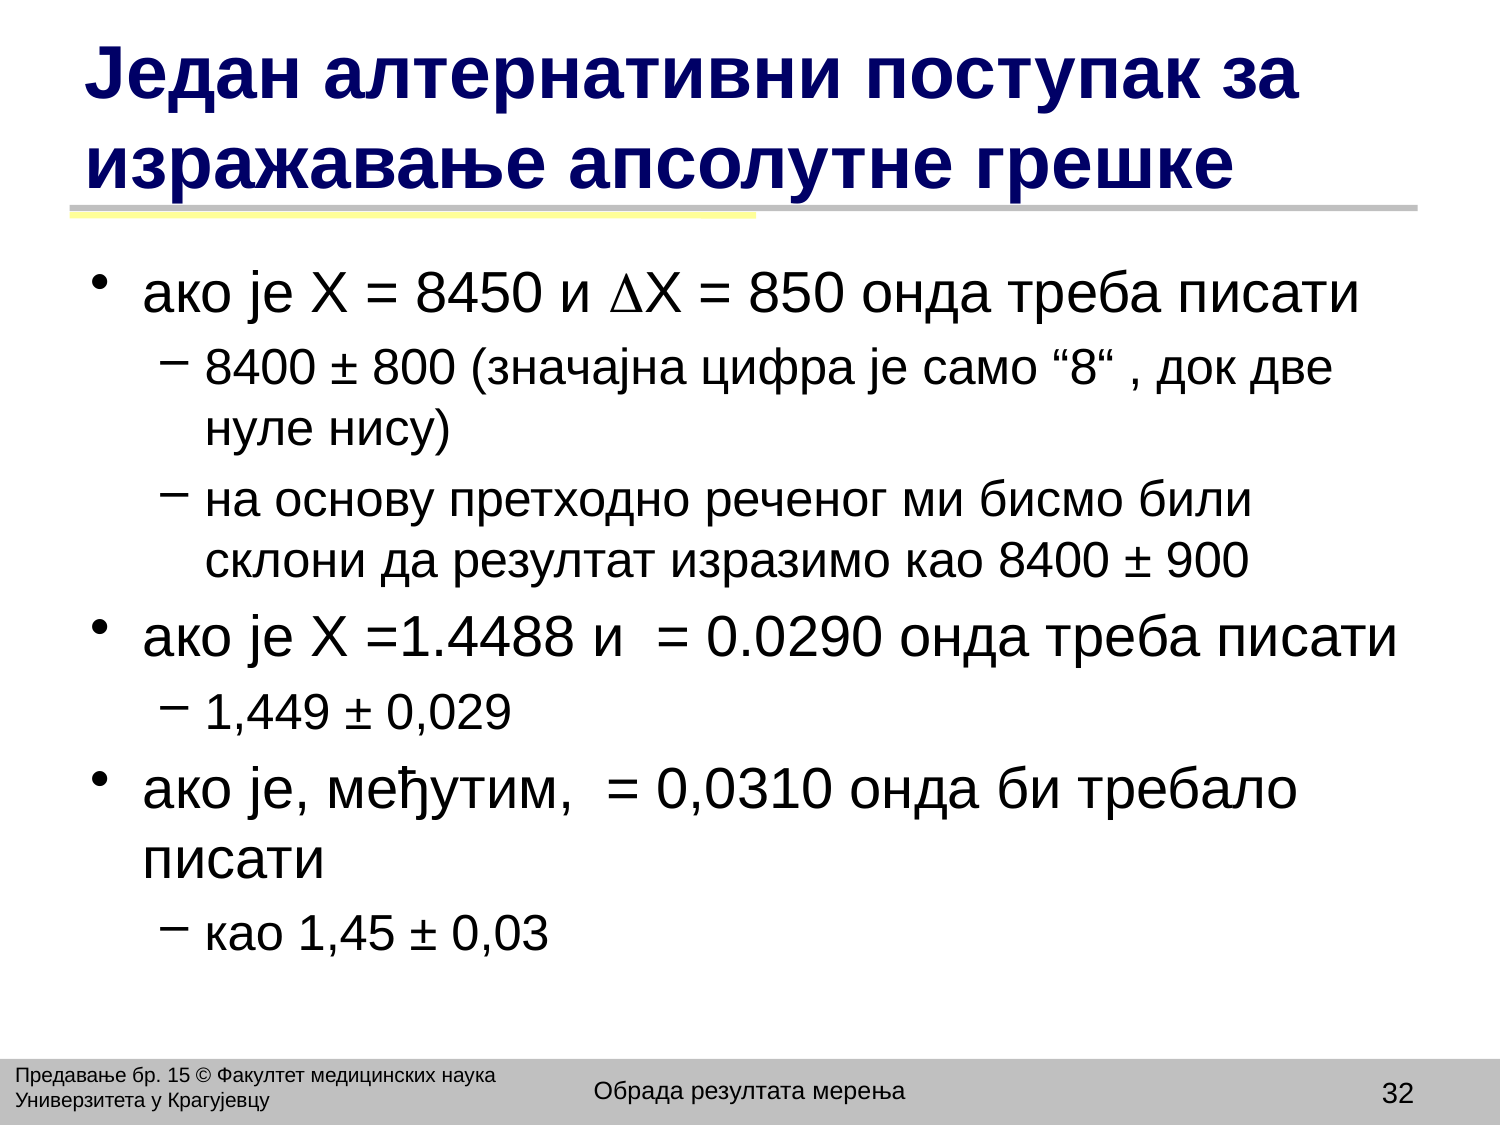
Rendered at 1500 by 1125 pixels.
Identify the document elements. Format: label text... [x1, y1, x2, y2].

title Један алтернативни поступак за изражавање апсолутне грешке [69, 19, 1426, 208]
footer Обрада резултата мерења [512, 1066, 988, 1125]
list ако је X = 8450 и X = 850 онда треба писати 8400 ± 800 (значајна цифра је само “8“ , док две нуле нису) на основу претходно реченог ми бисмо били склони да резултат изразимо као 8400 ± 900 ако је X =1.4488 и = 0.0290 онда треба писати 1,449 ± 0,029 ако је, међутим, = 0,0310 онда би требало писати као 1,45 ± 0,03 [74, 246, 1426, 1023]
slide_number Предавање бр. 15 © Факултет медицинских наука Универзитета у Крагујевцу [0, 1053, 631, 1108]
slide_number 32 [1079, 1066, 1430, 1125]
